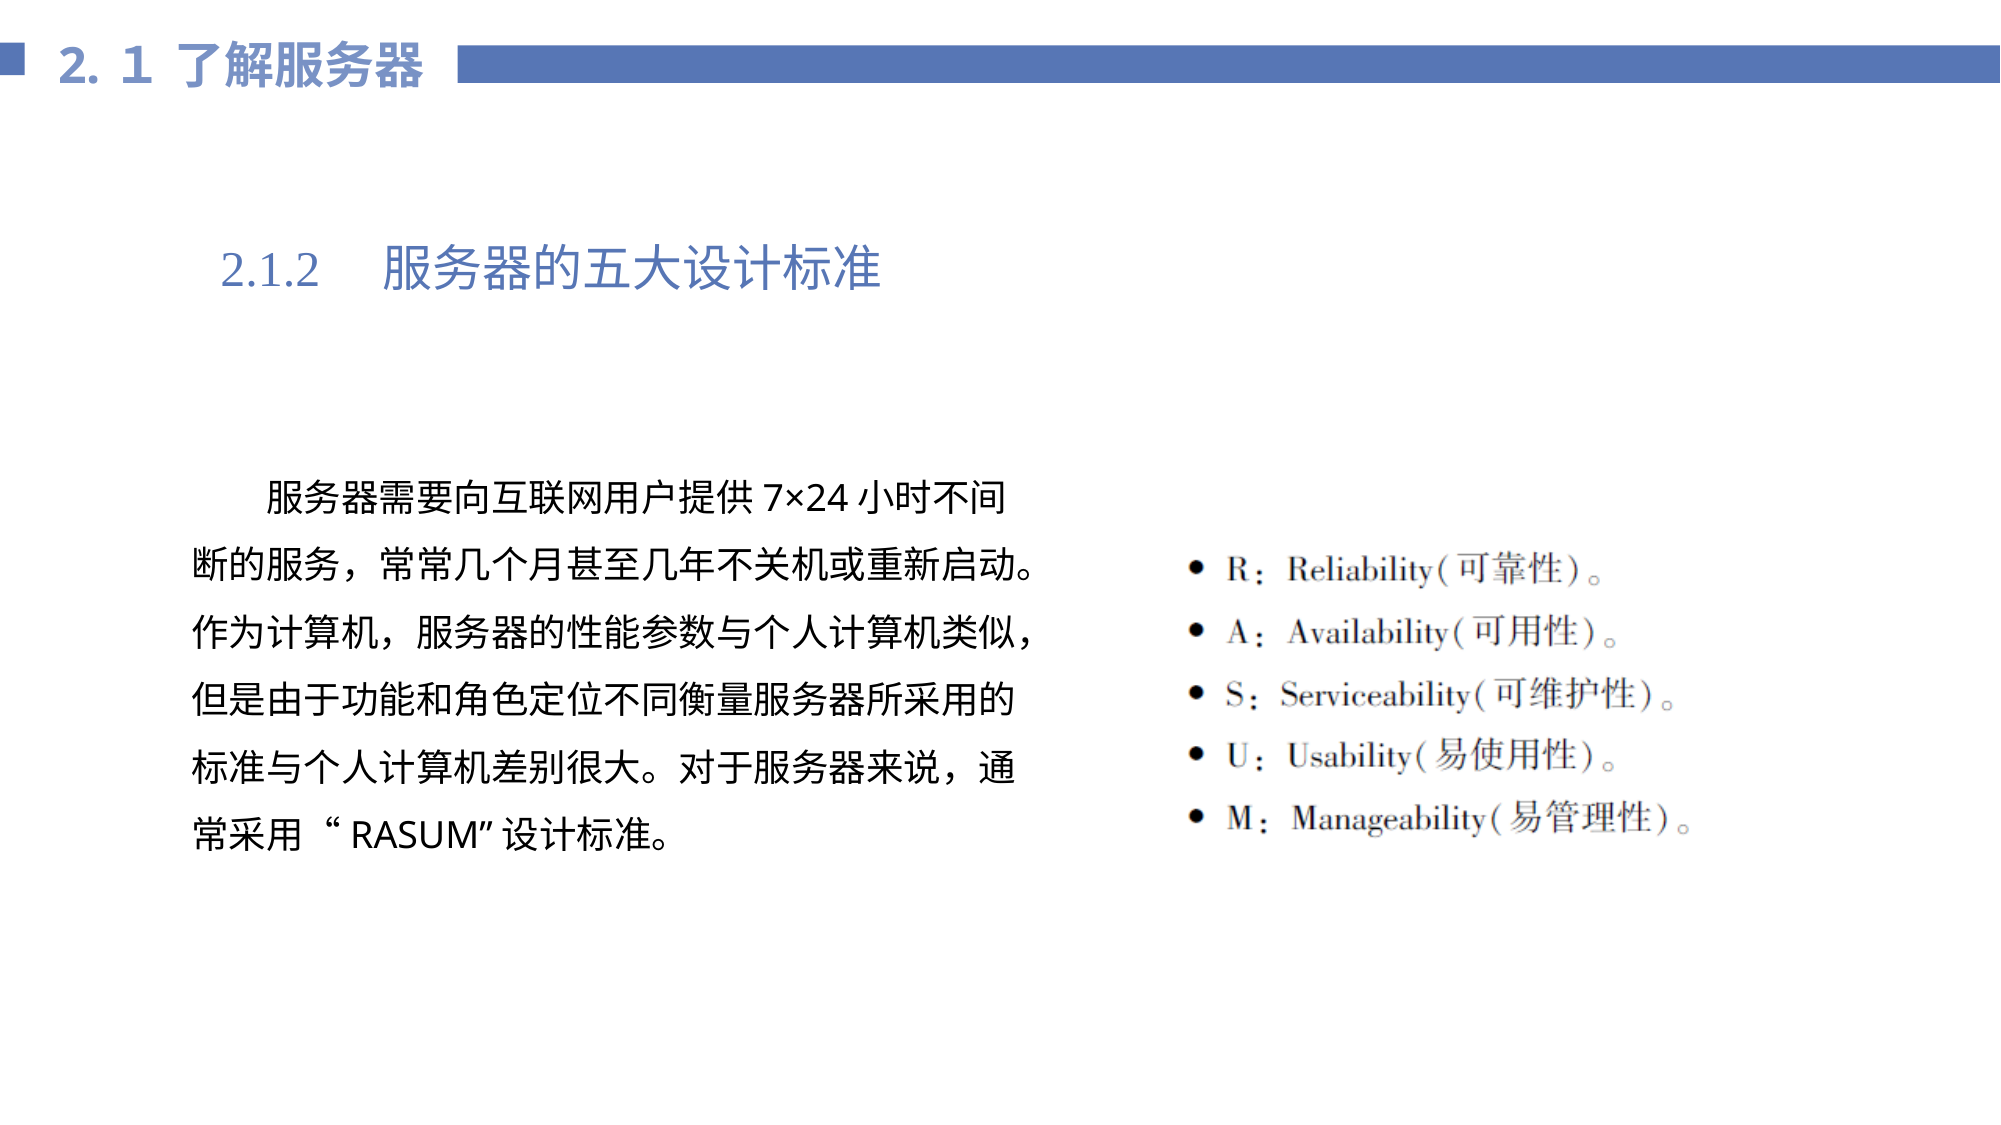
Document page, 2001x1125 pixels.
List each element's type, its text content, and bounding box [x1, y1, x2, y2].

text_box [0, 41, 26, 76]
text_box 2.１ 了解服务器 [58, 33, 425, 94]
picture [1159, 540, 1700, 853]
text_box 服务器需要向互联网用户提供7×24小时不间断的服务，常常几个月甚至几年不关机或重新启动。作为计算机，服务器的性能参数与个人计算机类似，但是由于功能和角色定位不同衡量服务器所采用的标准与个人计算机差别很大。对于服务器来说，通常采用“RASUM”设计标准。 [191, 451, 1035, 857]
text_box 2.1.2 服务器的五大设计标准 [205, 229, 980, 304]
text_box [457, 44, 2000, 84]
